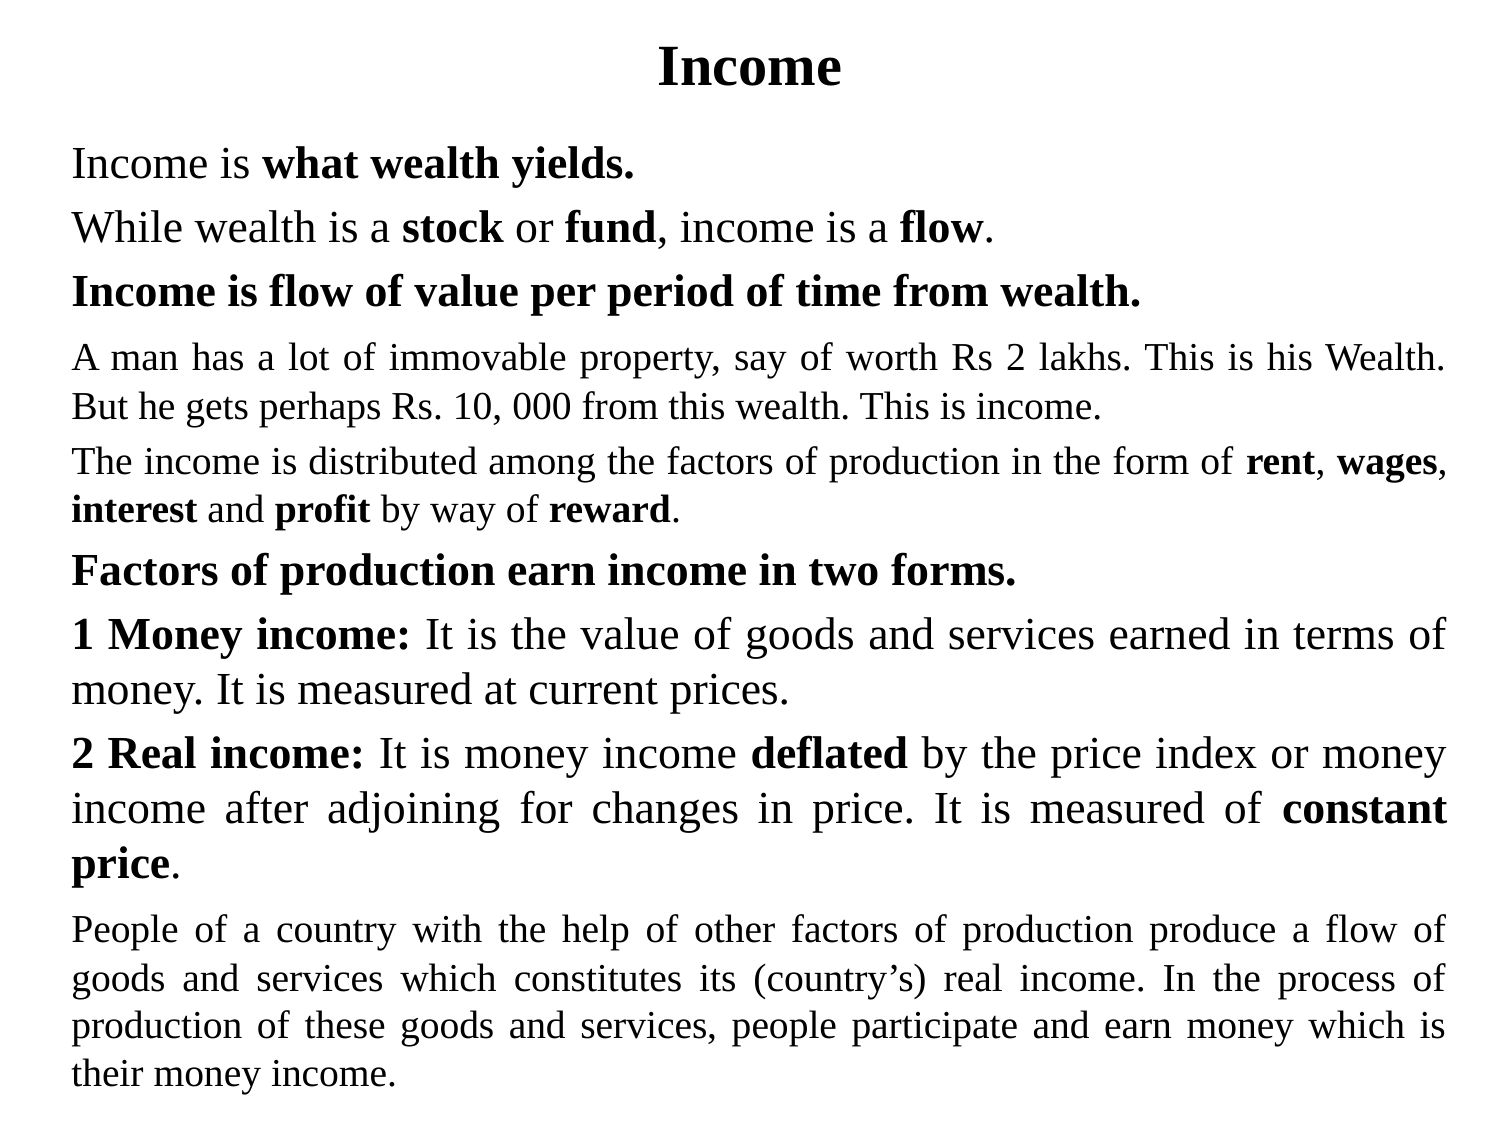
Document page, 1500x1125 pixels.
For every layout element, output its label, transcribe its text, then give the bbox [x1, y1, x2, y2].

list Income is what wealth yields. While wealth is a stock or fund, income is a flow. Income is flow of value per period of time from wealth. A man has a lot of immovable property, say of worth Rs 2 lakhs. This is his Wealth. But he gets perhaps Rs. 10, 000 from this wealth. This is income. The income is distributed among the factors of production in the form of rent, wages, interest and profit by way of reward. Factors of production earn income in two forms. 1 Money income: It is the value of goods and services earned in terms of money. It is measured at current prices. 2 Real income: It is money income deflated by the price index or money income after adjoining for changes in price. It is measured of constant price. People of a country with the help of other factors of production produce a flow of goods and services which constitutes its (country’s) real income. In the process of production of these goods and services, people participate and earn money which is their money income. [0, 125, 1463, 1088]
title Income [75, 0, 1425, 125]
